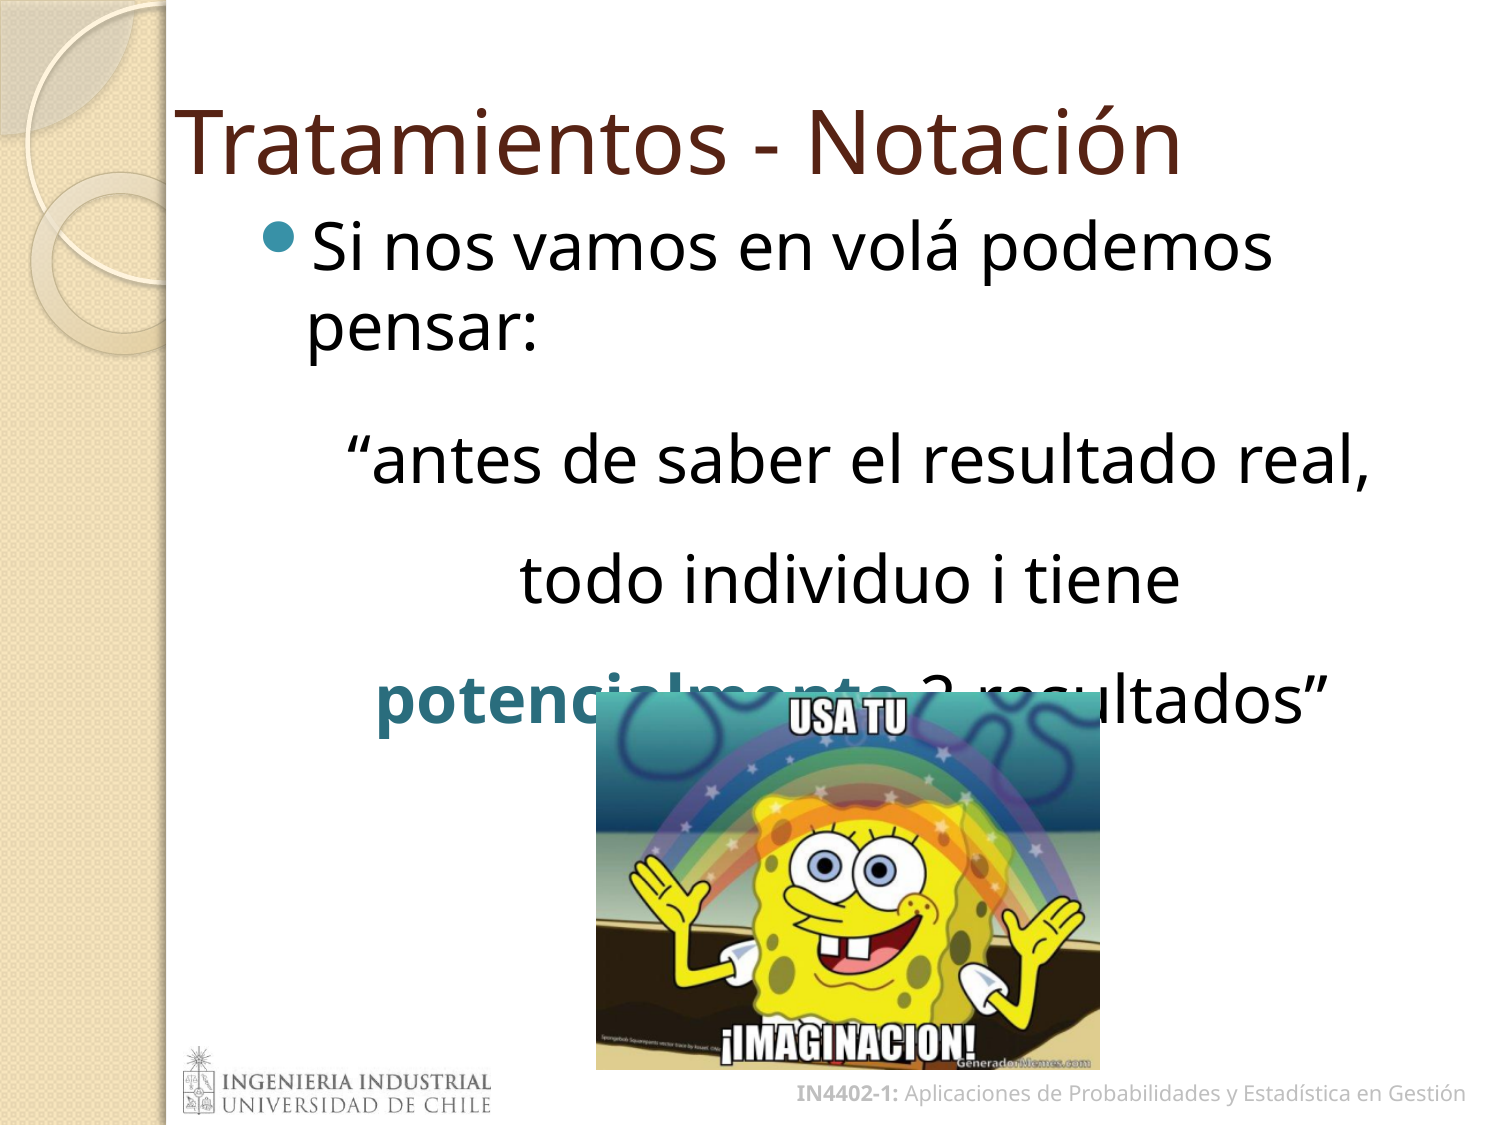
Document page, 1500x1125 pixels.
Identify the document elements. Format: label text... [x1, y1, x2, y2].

list Si nos vamos en volá podemos pensar: “antes de saber el resultado real, todo individuo i tiene potencialmente 2 resultados” [230, 196, 1461, 988]
picture [183, 1046, 491, 1115]
title Tratamientos - Notación [159, 45, 1500, 233]
picture [596, 692, 1100, 1071]
